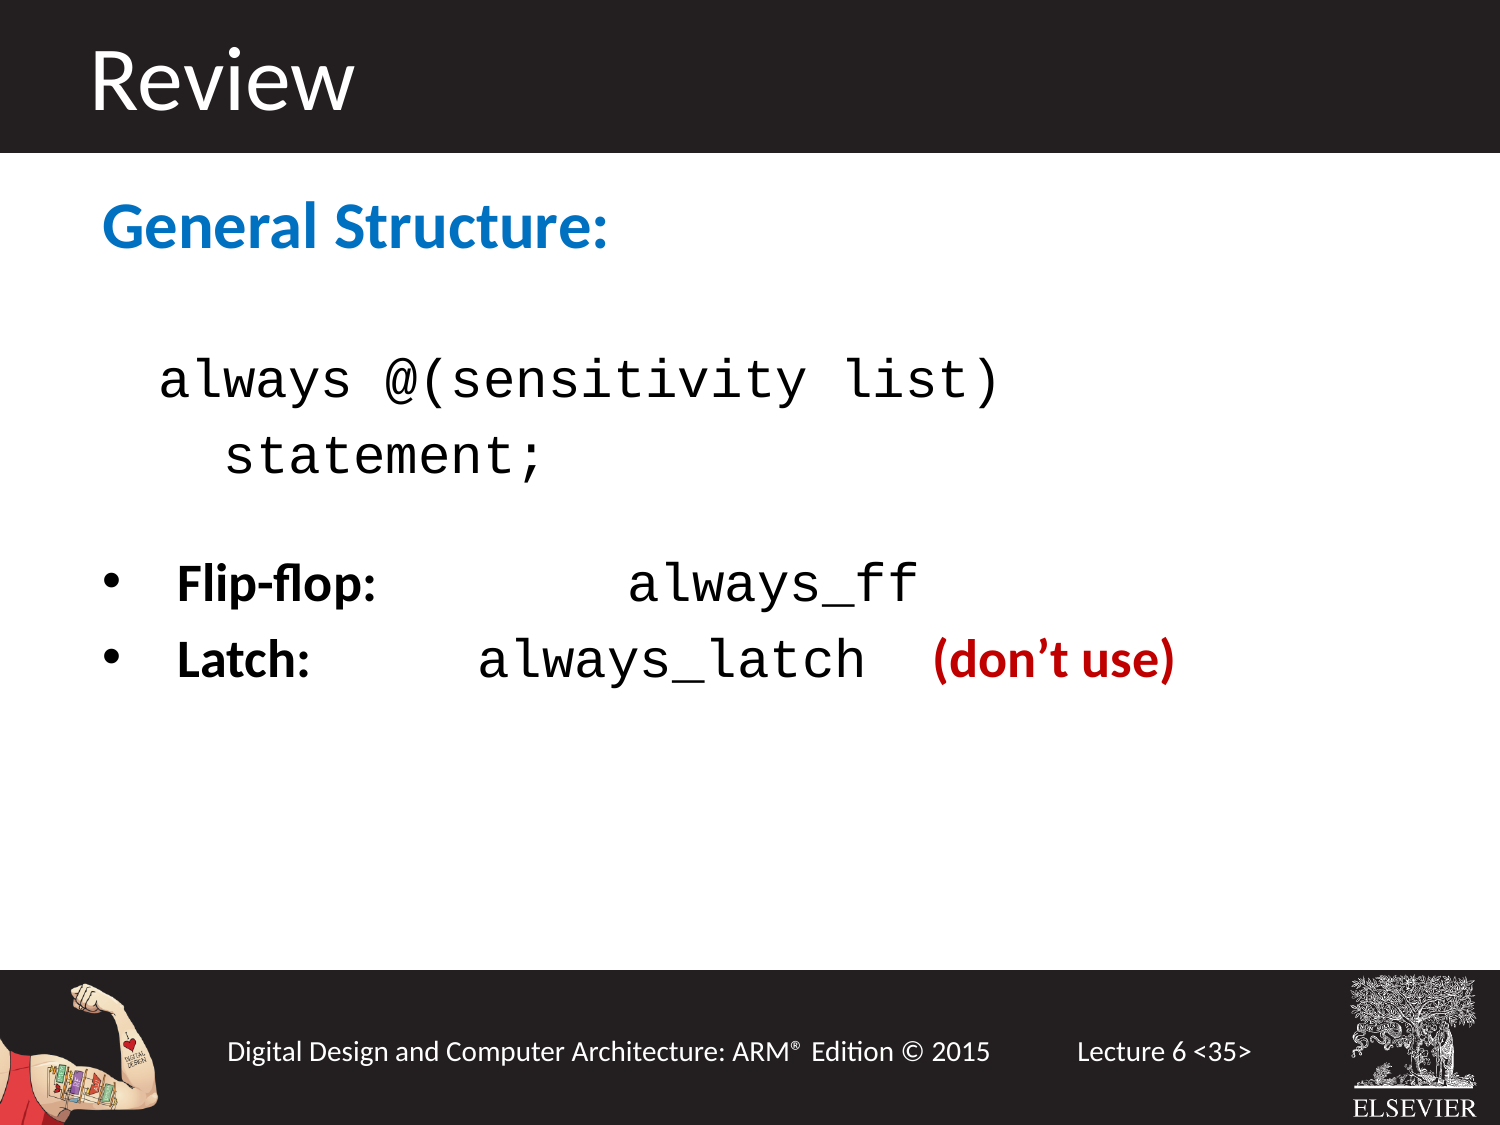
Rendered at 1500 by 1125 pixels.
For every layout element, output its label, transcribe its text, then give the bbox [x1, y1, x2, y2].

text_box General Structure: always @(sensitivity list) statement; Flip-flop: always_ff Latch: always_latch (don’t use) [87, 174, 1450, 1025]
picture [1350, 974, 1477, 1117]
picture [0, 979, 163, 1125]
text_box Review [75, 11, 1375, 136]
